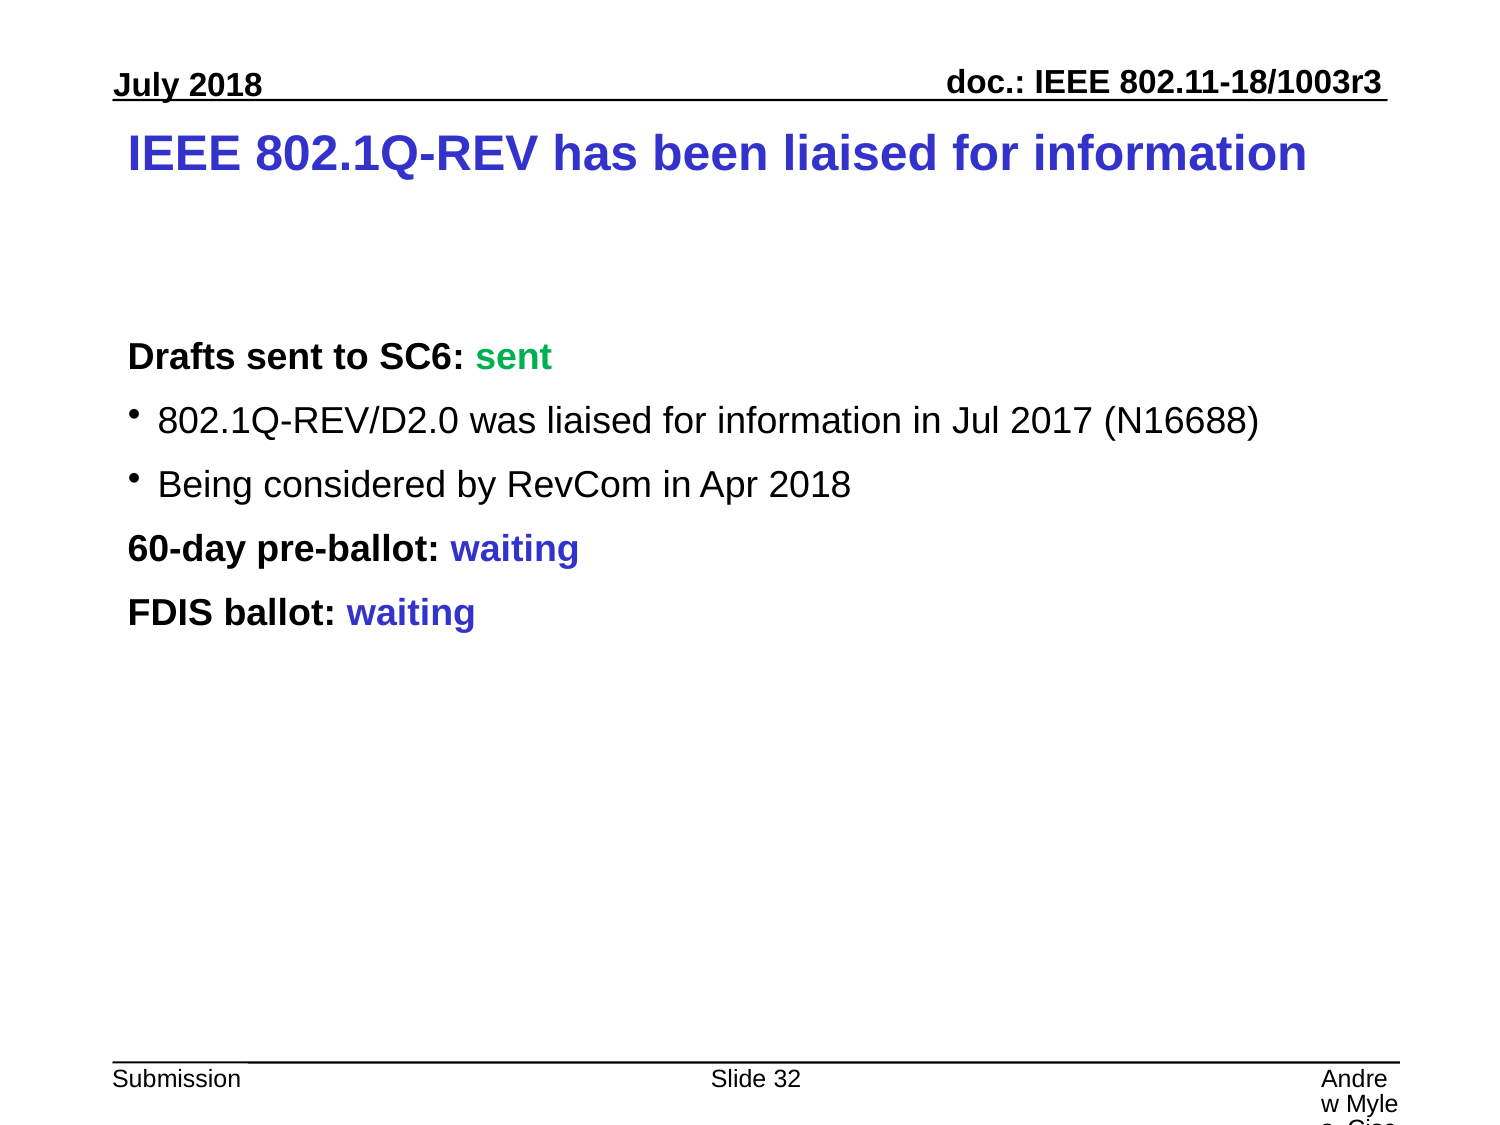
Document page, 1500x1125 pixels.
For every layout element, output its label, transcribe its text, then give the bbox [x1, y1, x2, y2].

title IEEE 802.1Q-REV has been liaised for information [112, 112, 1388, 288]
list Drafts sent to SC6: sent 802.1Q-REV/D2.0 was liaised for information in Jul 2017 (N16688) Being considered by RevCom in Apr 2018 60-day pre-ballot: waiting FDIS ballot: waiting [112, 324, 1388, 1000]
slide_number Slide 32 [709, 1061, 803, 1093]
footer Andrew Myles, Cisco [1320, 1061, 1402, 1093]
